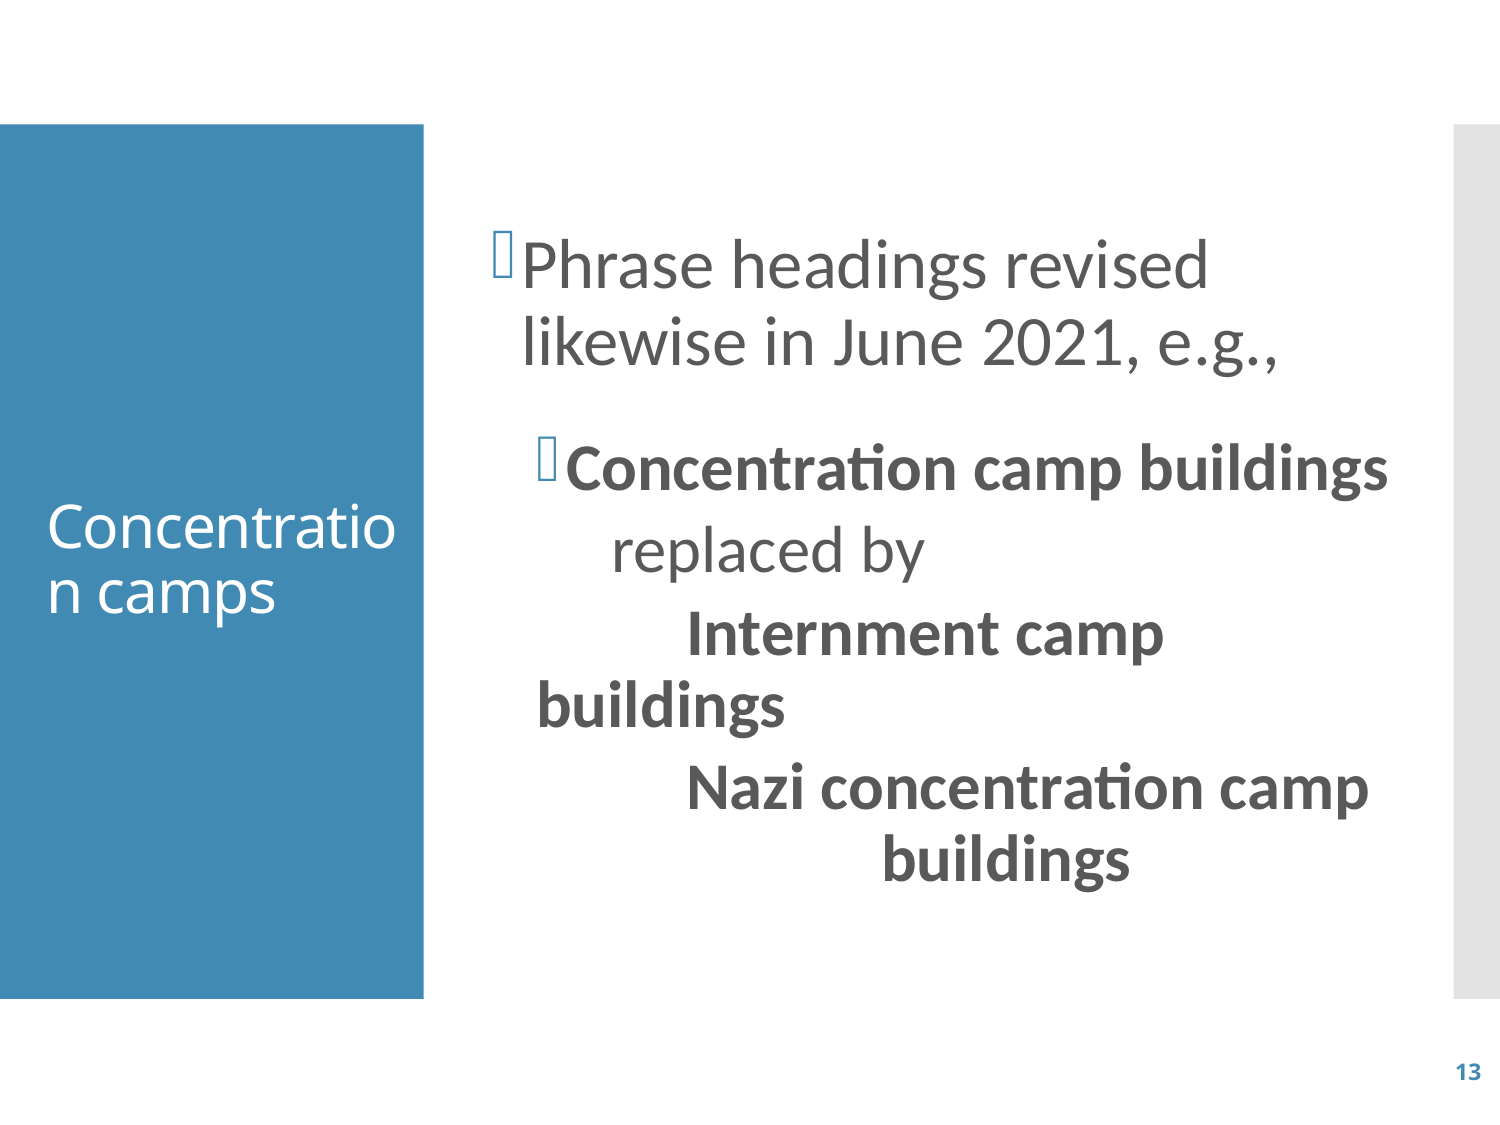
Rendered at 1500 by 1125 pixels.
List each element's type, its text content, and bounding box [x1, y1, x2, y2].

slide_number 13 [1308, 1042, 1497, 1103]
list Phrase headings revised likewise in June 2021, e.g., Concentration camp buildings replaced by Internment camp buildings Nazi concentration camp buildings [476, 141, 1413, 982]
title Concentration camps [31, 184, 413, 940]
